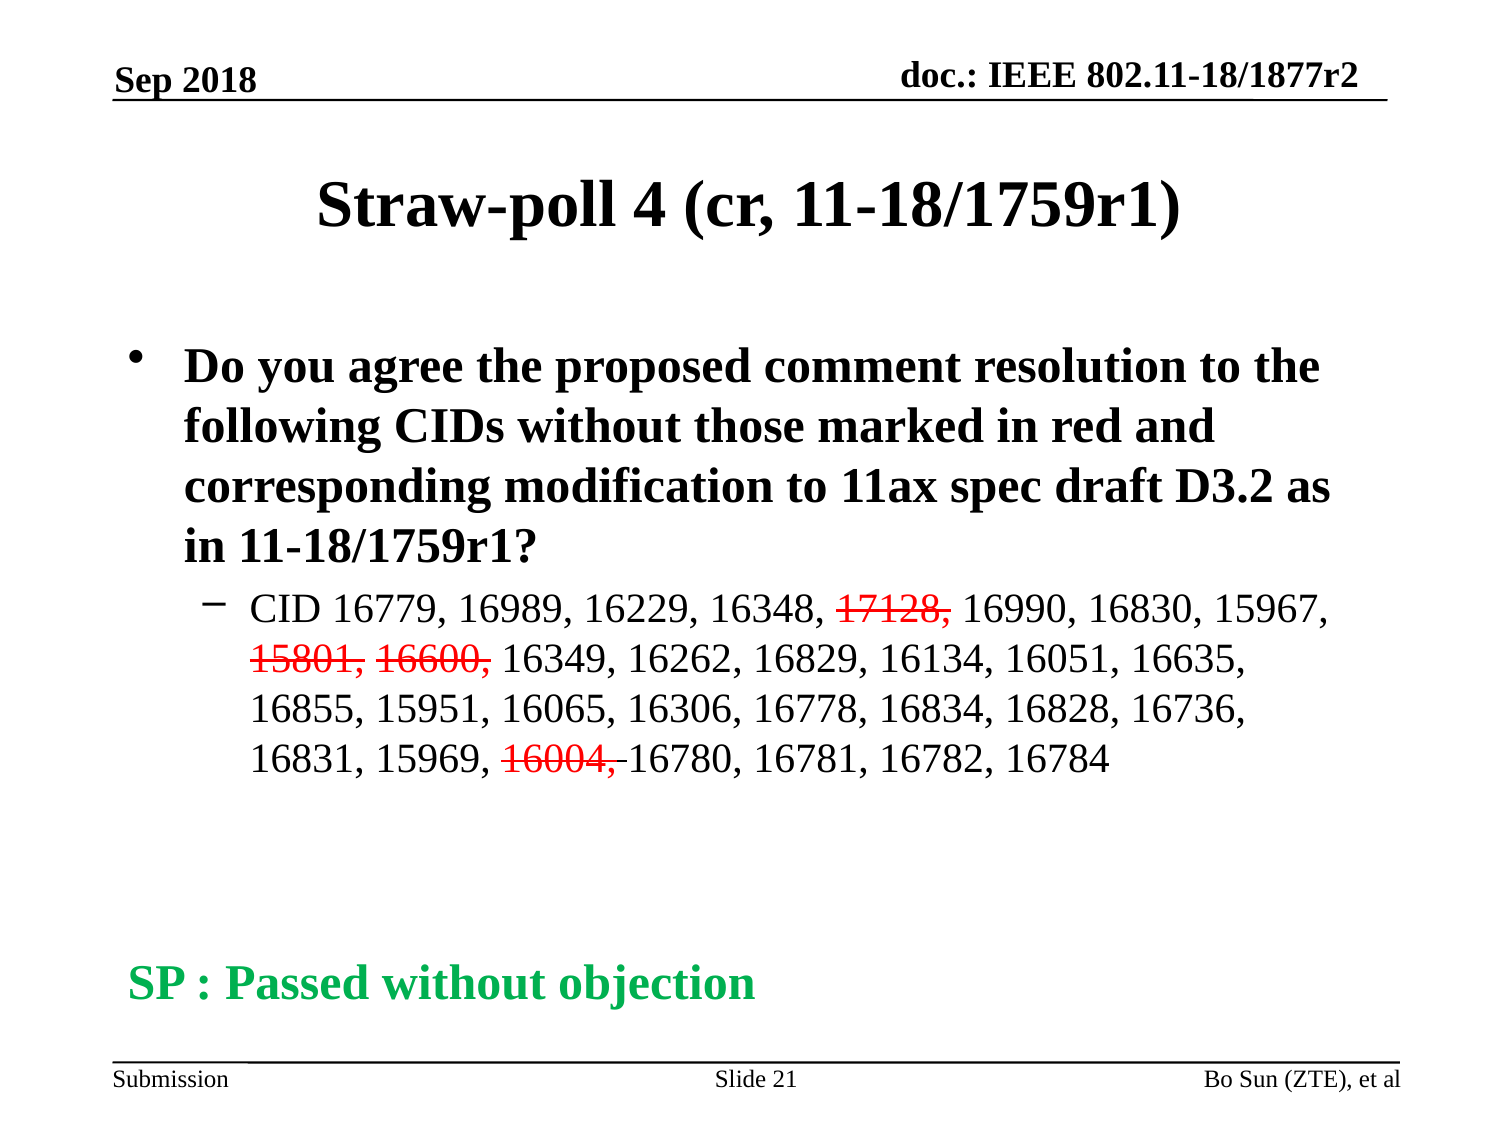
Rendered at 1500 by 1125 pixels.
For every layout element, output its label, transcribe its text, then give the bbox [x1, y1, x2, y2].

footer Bo Sun (ZTE), et al [1200, 1061, 1402, 1093]
slide_number Slide 21 [712, 1061, 800, 1093]
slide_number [114, 54, 259, 101]
list Do you agree the proposed comment resolution to the following CIDs without those marked in red and corresponding modification to 11ax spec draft D3.2 as in 11-18/1759r1? CID 16779, 16989, 16229, 16348, 17128, 16990, 16830, 15967, 15801, 16600, 16349, 16262, 16829, 16134, 16051, 16635, 16855, 15951, 16065, 16306, 16778, 16834, 16828, 16736, 16831, 15969, 16004, 16780, 16781, 16782, 16784 SP : Passed without objection [112, 324, 1388, 1000]
title Straw-poll 4 (cr, 11-18/1759r1) [112, 112, 1388, 288]
